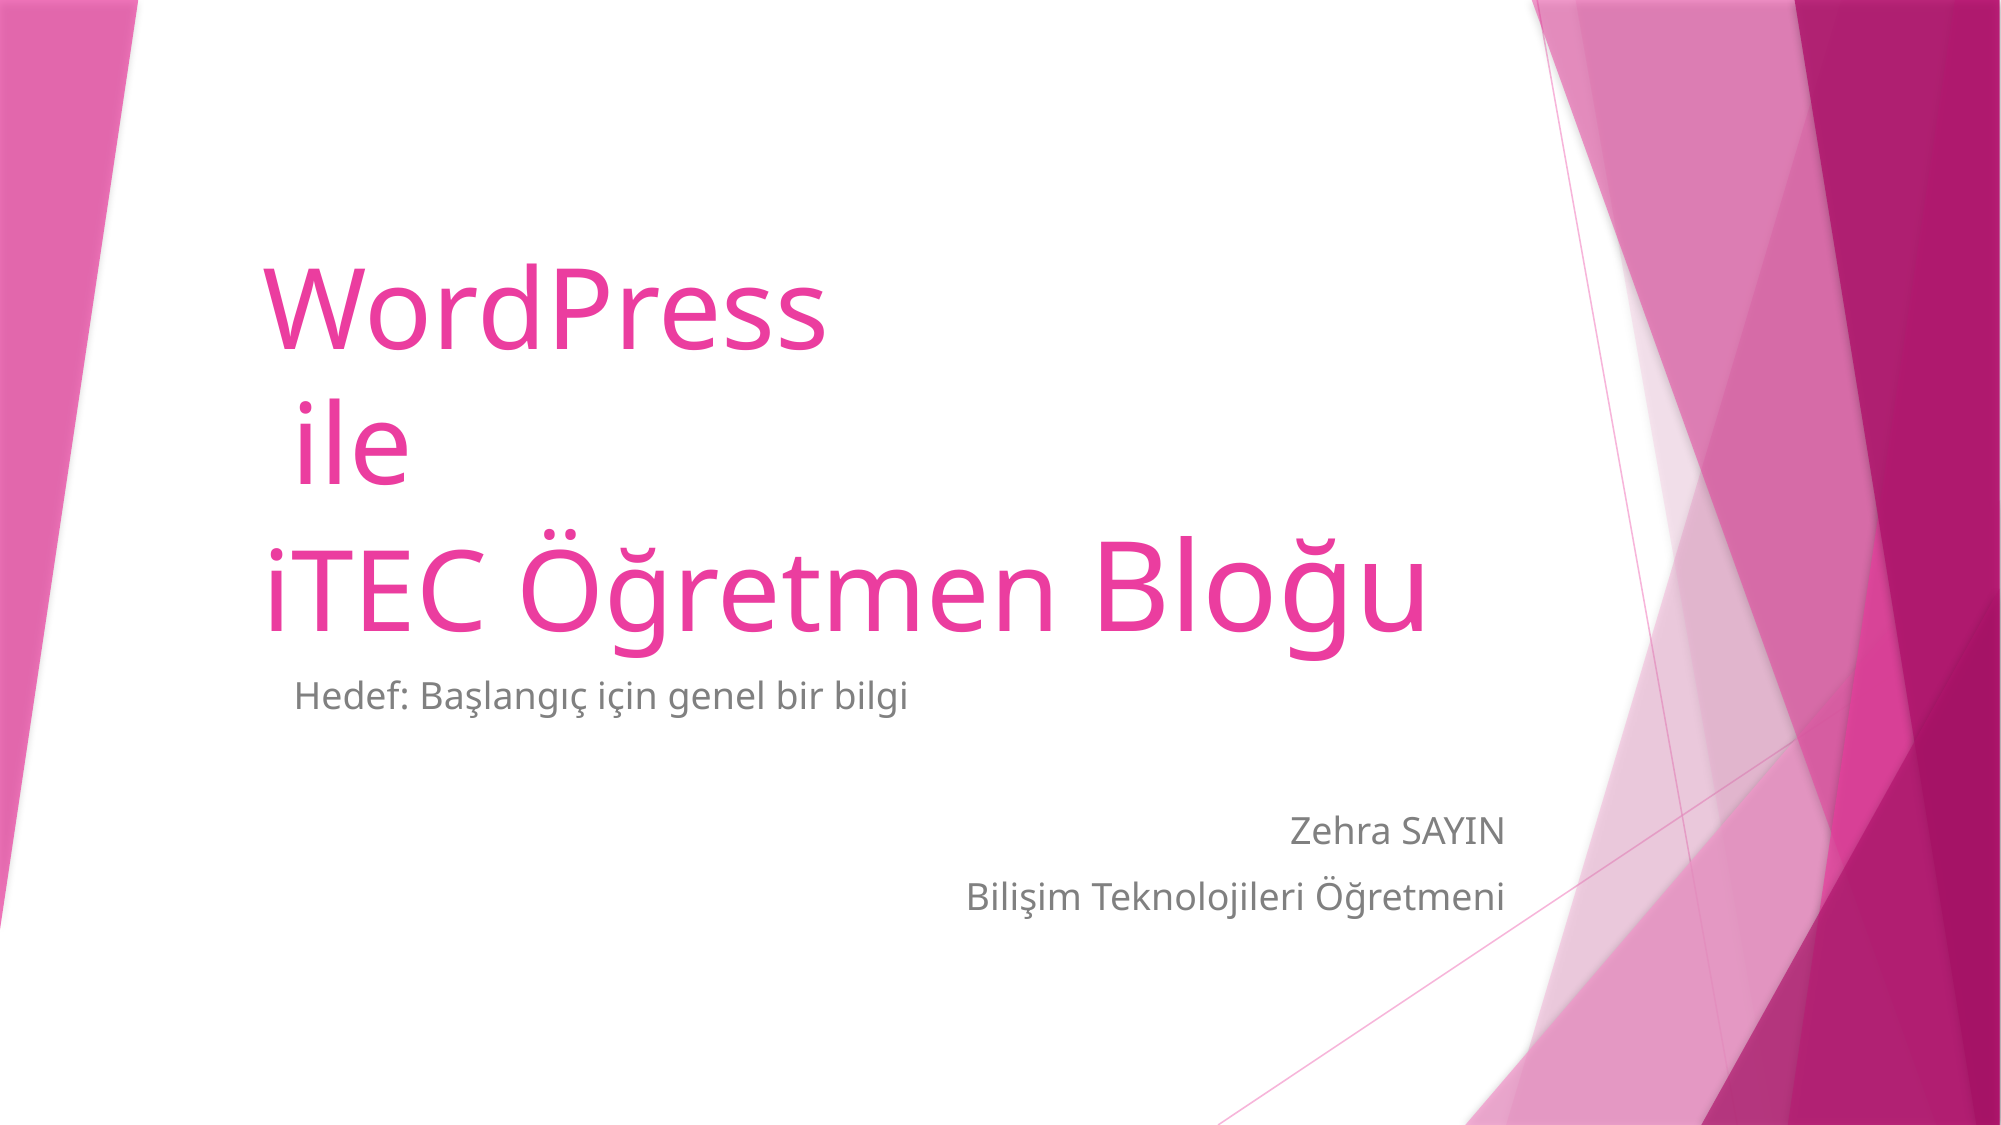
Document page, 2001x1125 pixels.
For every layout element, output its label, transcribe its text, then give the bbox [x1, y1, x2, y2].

text_box Hedef: Başlangıç için genel bir bilgi [278, 664, 1553, 753]
subtitle Zehra SAYIN Bilişim Teknolojileri Öğretmeni [247, 799, 1522, 980]
title WordPress ile iTEC Öğretmen Bloğu [247, 394, 1522, 665]
